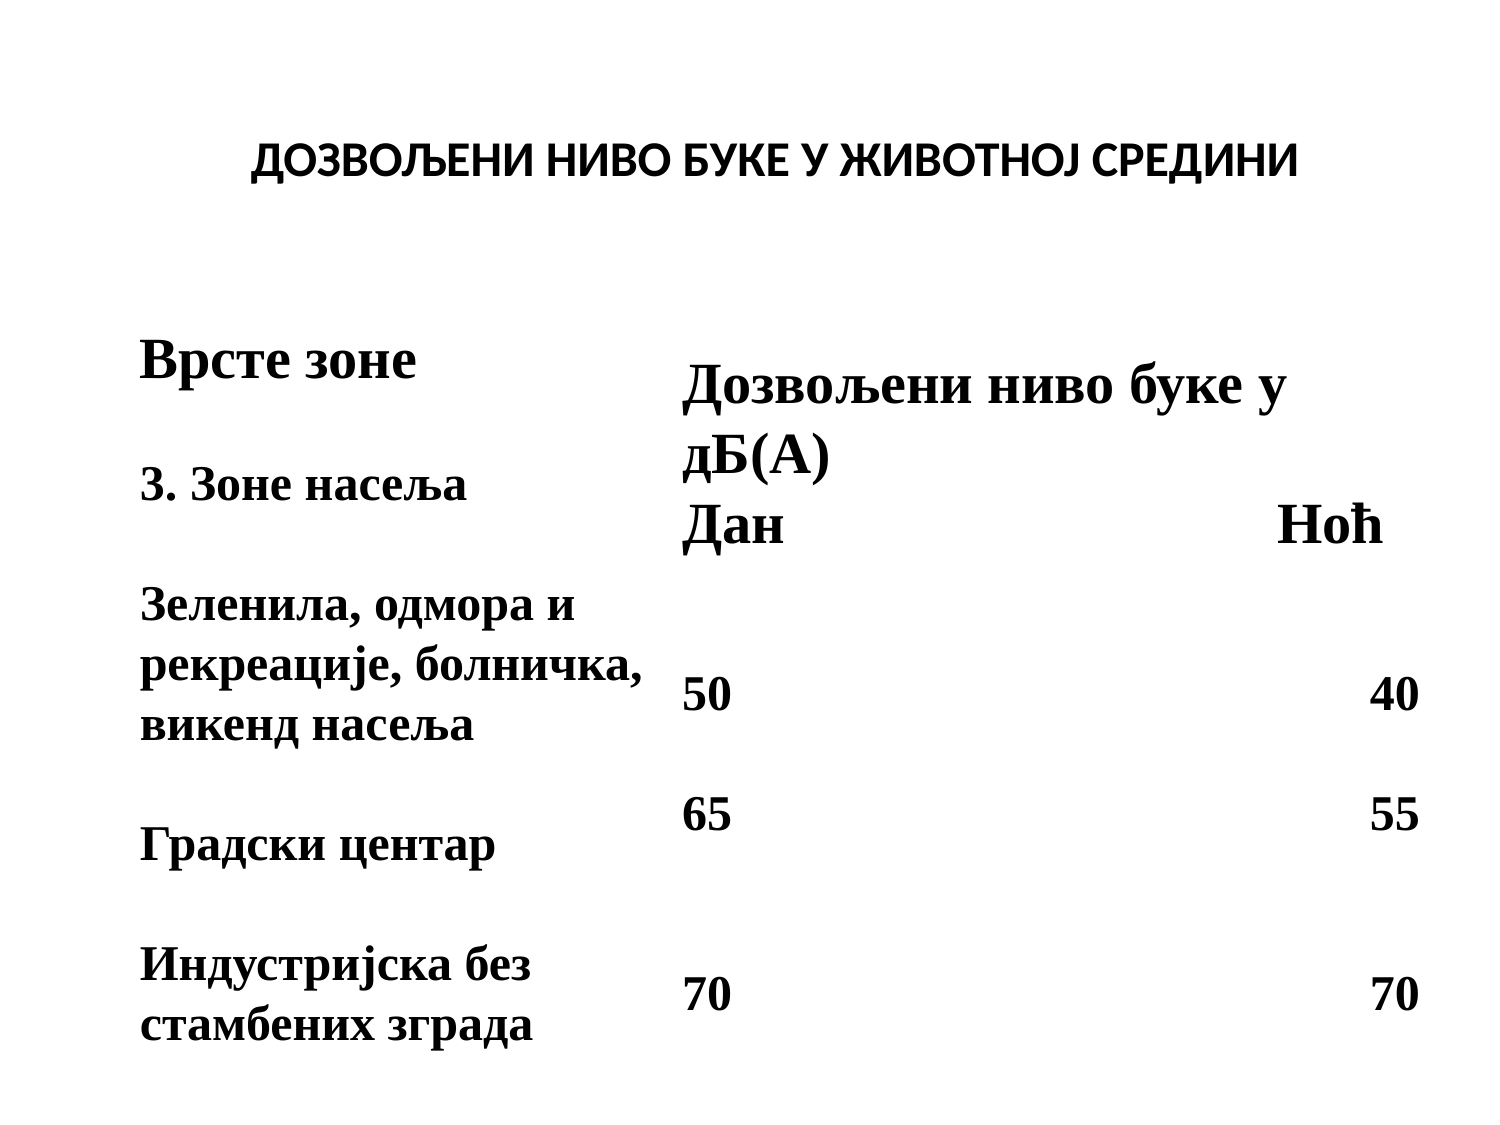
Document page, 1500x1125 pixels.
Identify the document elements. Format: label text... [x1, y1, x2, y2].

text_box ДОЗВОЉЕНИ НИВО БУКЕ У ЖИВОТНОЈ СРЕДИНИ [125, 119, 1425, 194]
text_box Врсте зоне 3. Зоне насеља Зеленила, одмора и рекреације, болничка, викенд насеља Градски центар Индустријска без стамбених зграда [125, 312, 700, 1058]
text_box Дозвољени ниво буке у дБ(А) Дан Ноћ 50 40 65 55 70 70 [667, 338, 1455, 1028]
